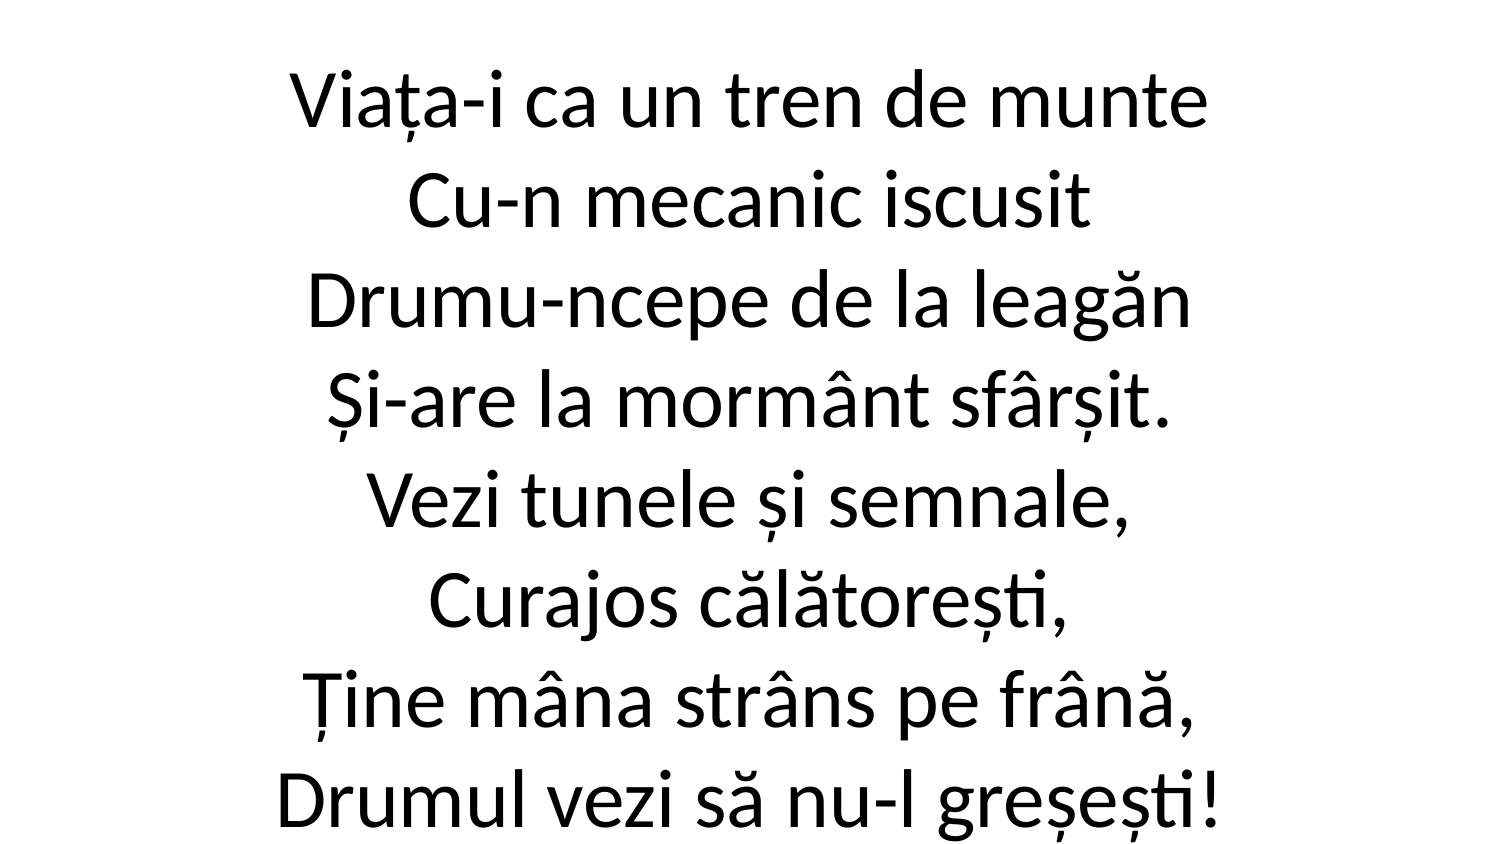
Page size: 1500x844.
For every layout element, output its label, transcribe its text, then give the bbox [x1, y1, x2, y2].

text_box Viața-i ca un tren de munte Cu-n mecanic iscusit Drumu-ncepe de la leagăn Și-are la mormânt sfârșit. Vezi tunele și semnale, Curajos călătorești, Ține mâna strâns pe frână, Drumul vezi să nu-l greșești! [260, 0, 1240, 844]
